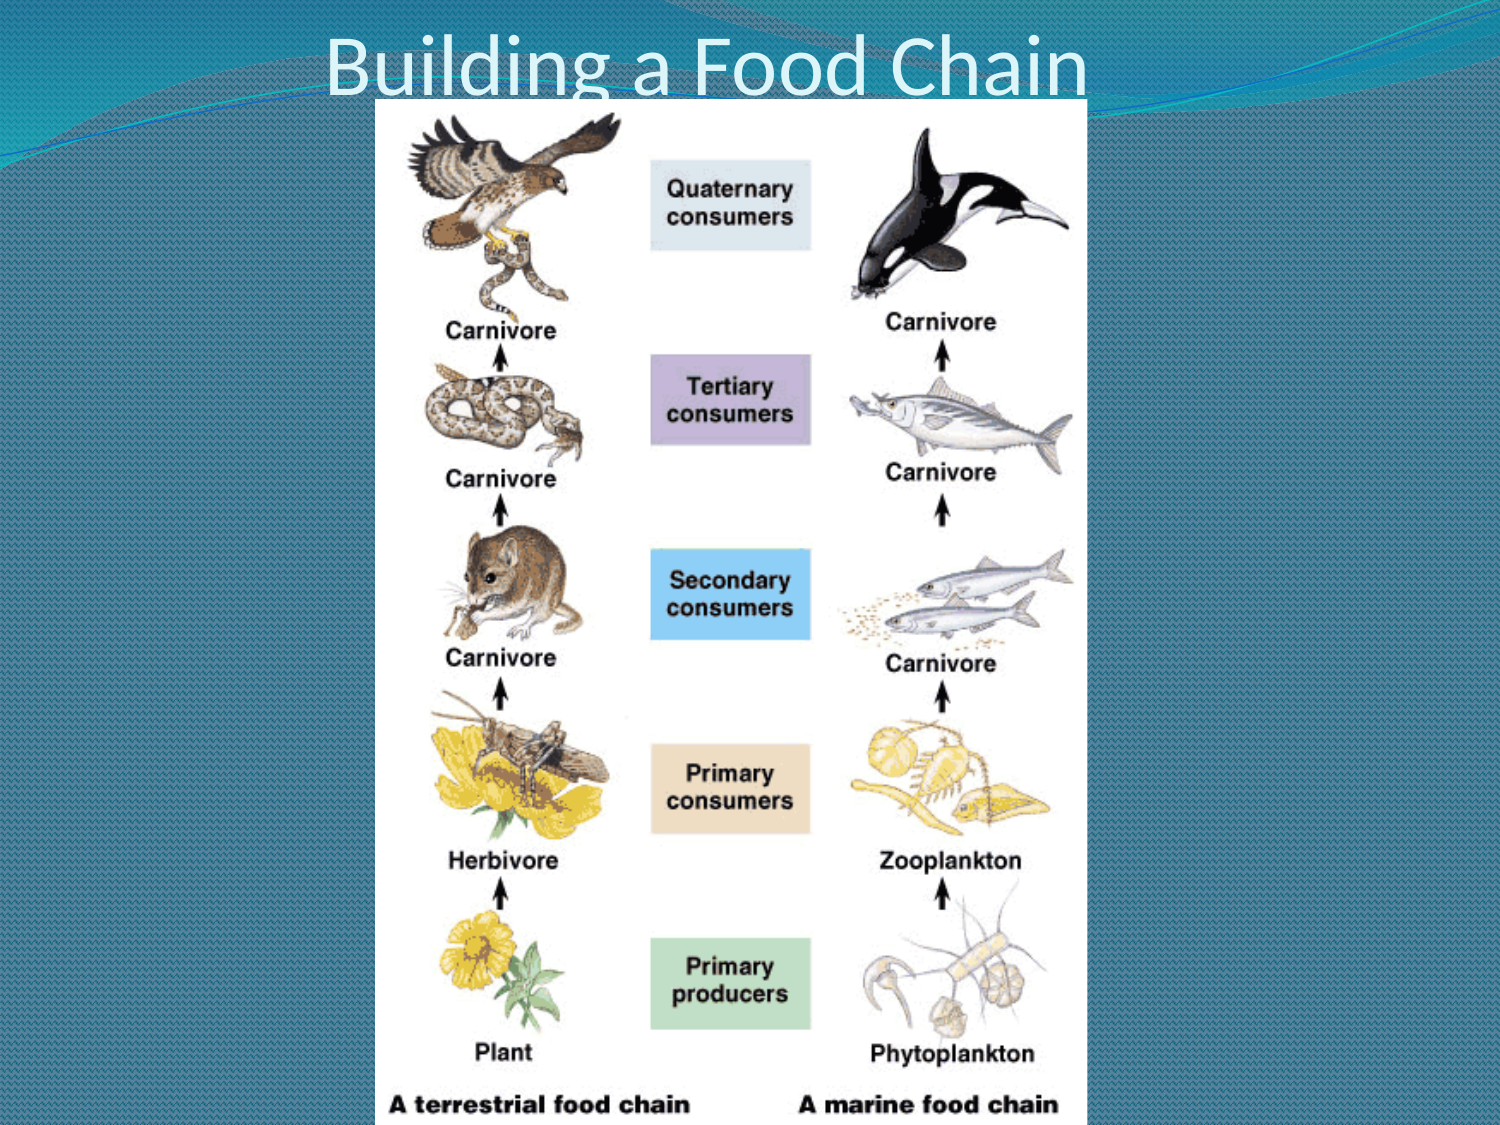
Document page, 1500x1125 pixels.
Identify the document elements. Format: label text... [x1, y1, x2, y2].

picture [374, 99, 1088, 1125]
title Building a Food Chain [324, 0, 1500, 113]
